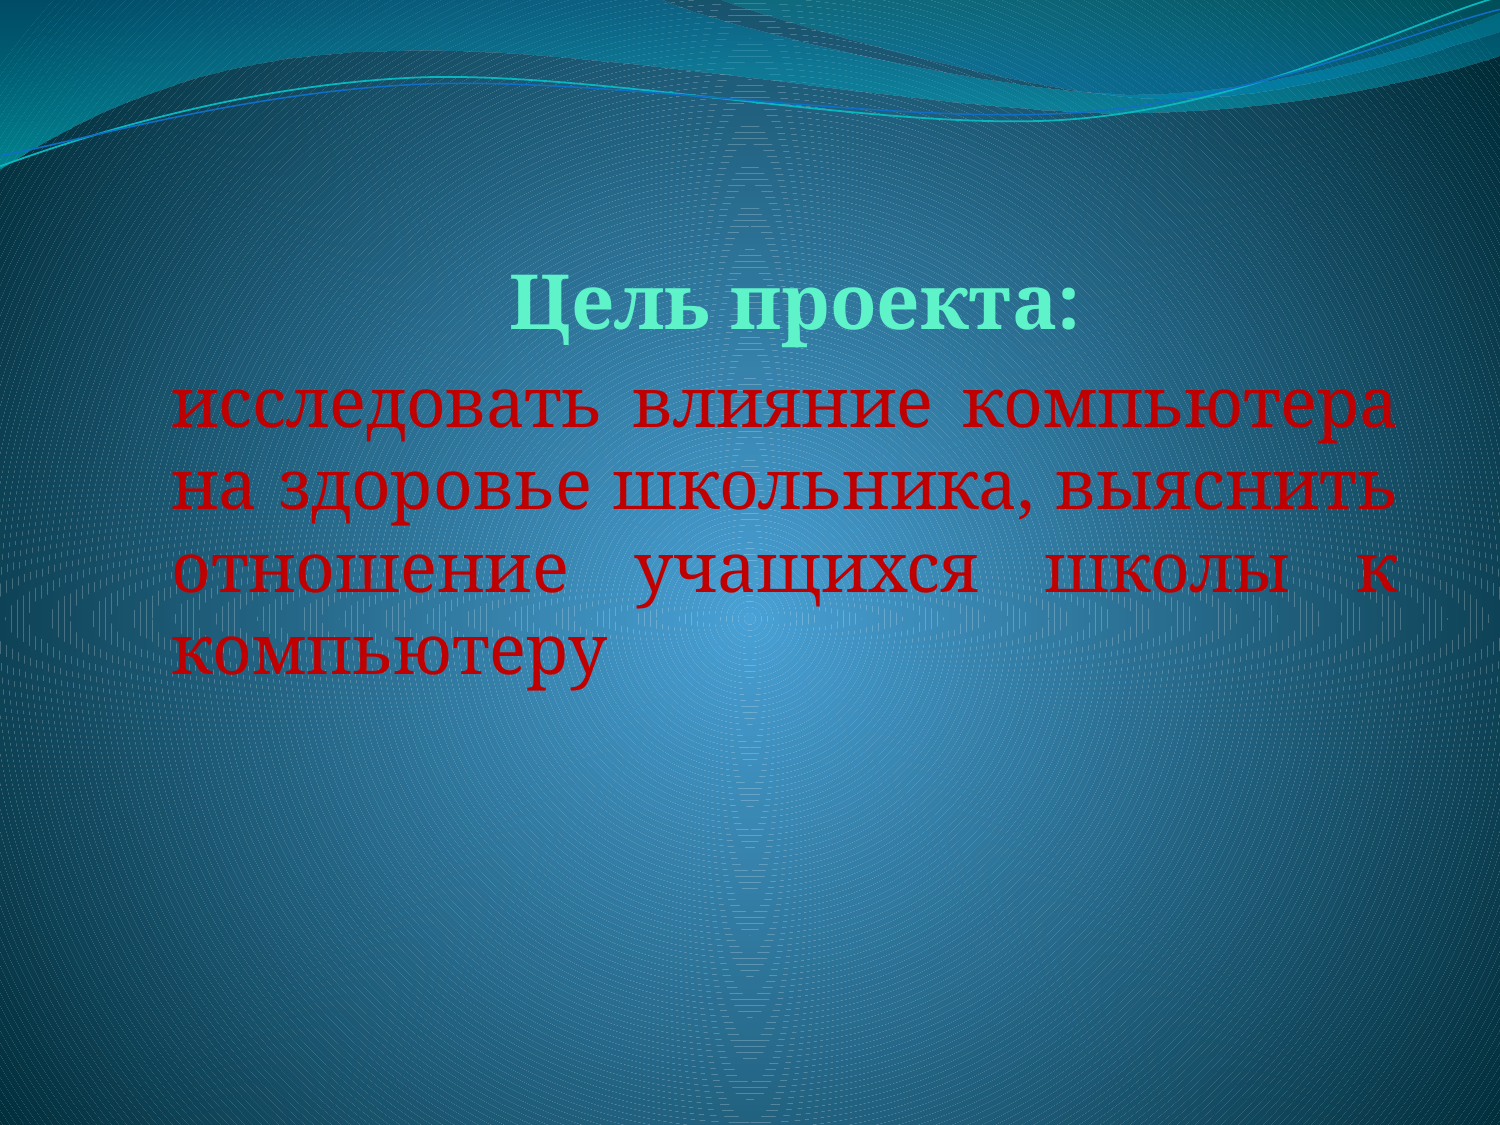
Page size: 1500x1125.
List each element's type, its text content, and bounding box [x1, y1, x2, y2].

list Цель проекта: исследовать влияние компьютера на здоровье школьника, выяснить отношение учащихся школы к компьютеру [163, 245, 1407, 751]
